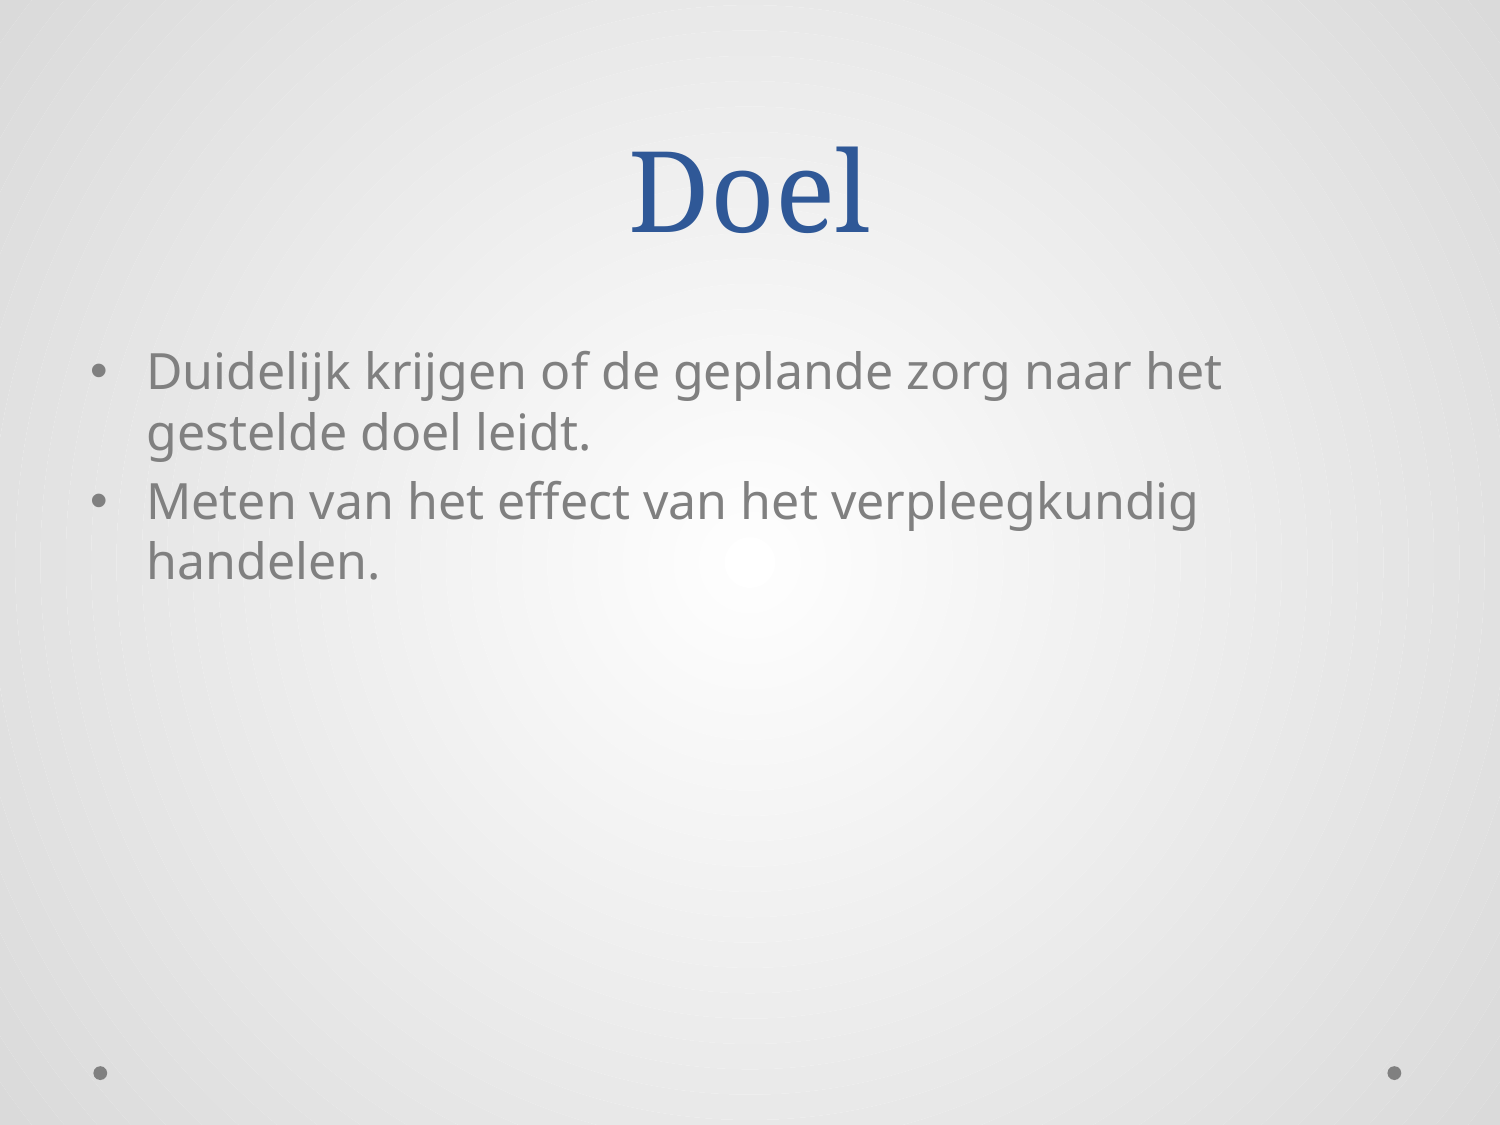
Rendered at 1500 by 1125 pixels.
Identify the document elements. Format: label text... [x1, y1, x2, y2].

list Duidelijk krijgen of de geplande zorg naar het gestelde doel leidt. Meten van het effect van het verpleegkundig handelen. [75, 262, 1425, 1005]
title Doel [75, 0, 1425, 262]
